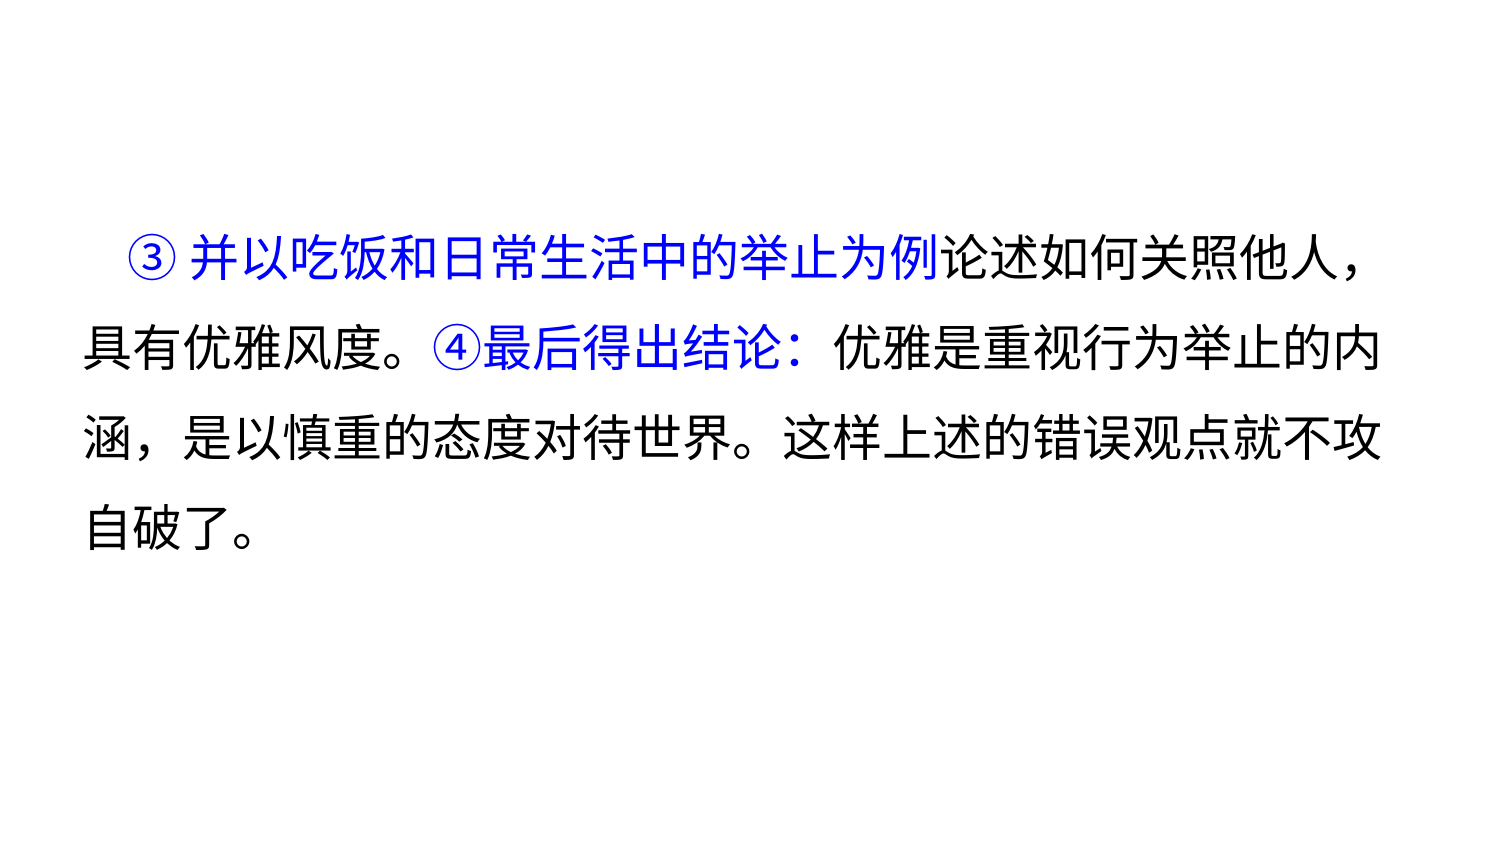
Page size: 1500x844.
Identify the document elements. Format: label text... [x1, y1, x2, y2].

text_box ③并以吃饭和日常生活中的举止为例论述如何关照他人，具有优雅风度。④最后得出结论：优雅是重视行为举止的内涵，是以慎重的态度对待世界。这样上述的错误观点就不攻自破了。 [67, 188, 1409, 564]
